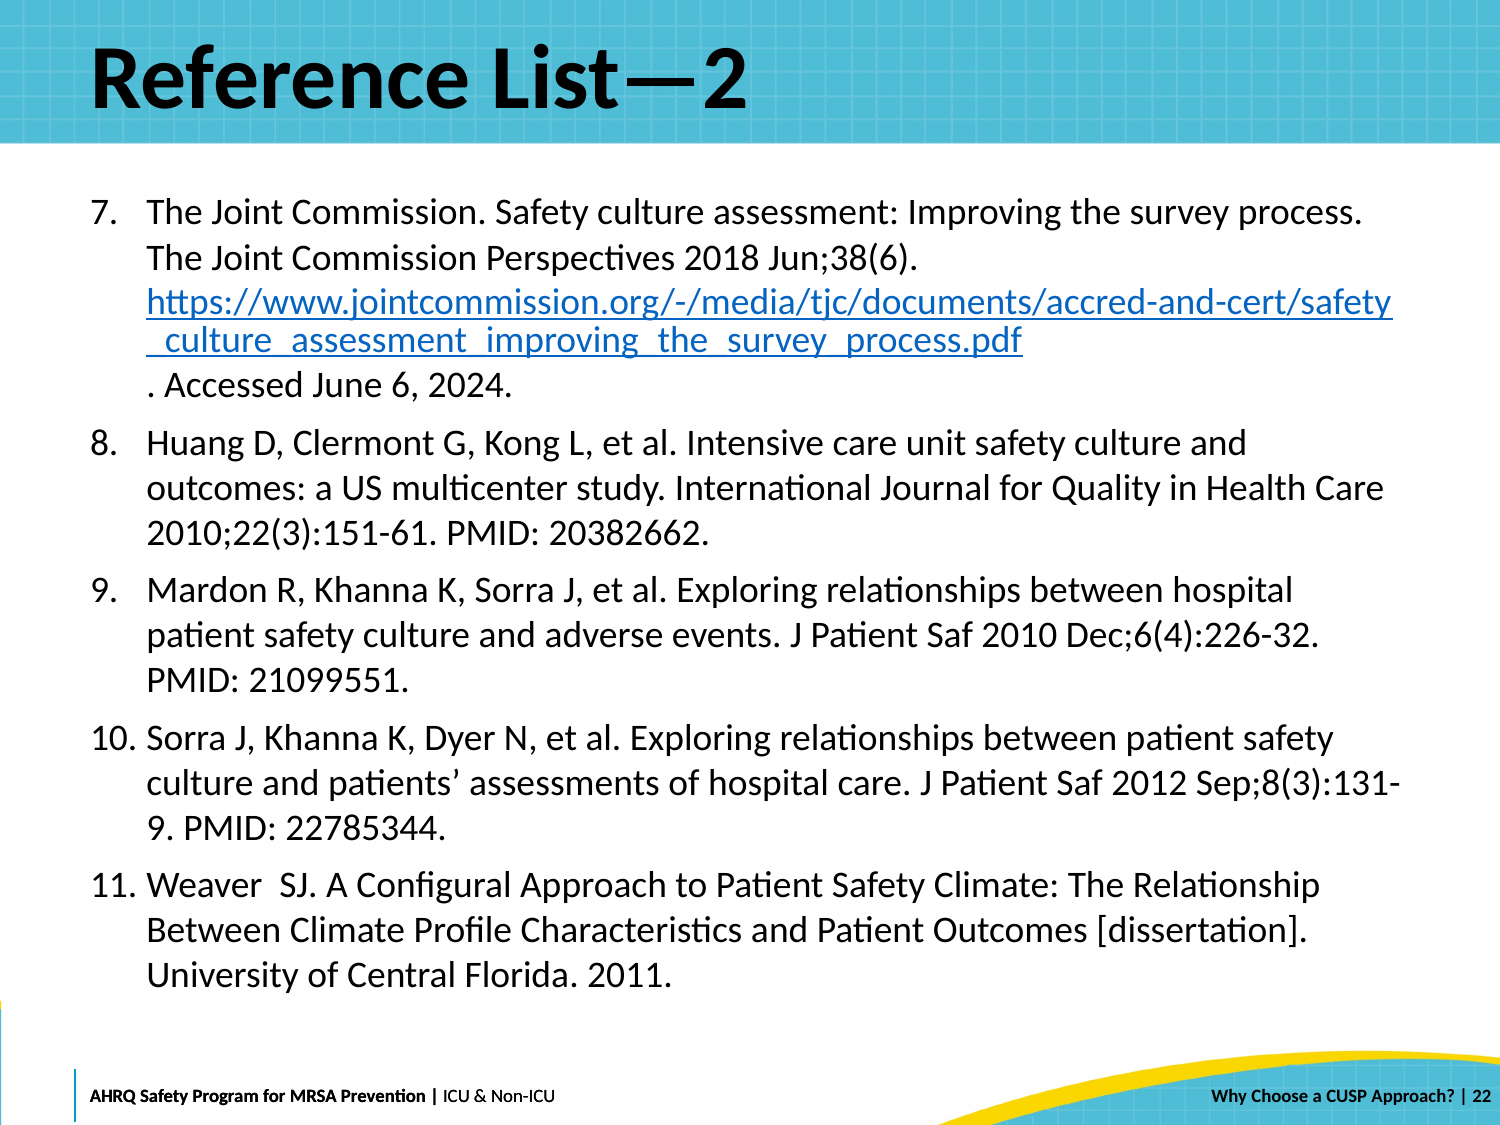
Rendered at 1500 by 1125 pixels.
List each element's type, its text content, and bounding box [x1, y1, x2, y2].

picture [0, 0, 1500, 1125]
list The Joint Commission. Safety culture assessment: Improving the survey process. The Joint Commission Perspectives 2018 Jun;38(6). https://www.jointcommission.org/-/media/tjc/documents/accred-and-cert/safety_culture_assessment_improving_the_survey_process.pdf. Accessed June 6, 2024. Huang D, Clermont G, Kong L, et al. Intensive care unit safety culture and outcomes: a US multicenter study. International Journal for Quality in Health Care 2010;22(3):151-61. PMID: 20382662. Mardon R, Khanna K, Sorra J, et al. Exploring relationships between hospital patient safety culture and adverse events. J Patient Saf 2010 Dec;6(4):226-32. PMID: 21099551. Sorra J, Khanna K, Dyer N, et al. Exploring relationships between patient safety culture and patients’ assessments of hospital care. J Patient Saf 2012 Sep;8(3):131-9. PMID: 22785344. Weaver SJ. A Configural Approach to Patient Safety Climate: The Relationship Between Climate Profile Characteristics and Patient Outcomes [dissertation]. University of Central Florida. 2011. [75, 179, 1425, 1035]
title Reference List—2 [75, 0, 1425, 150]
slide_number | 22 [1455, 1065, 1500, 1125]
